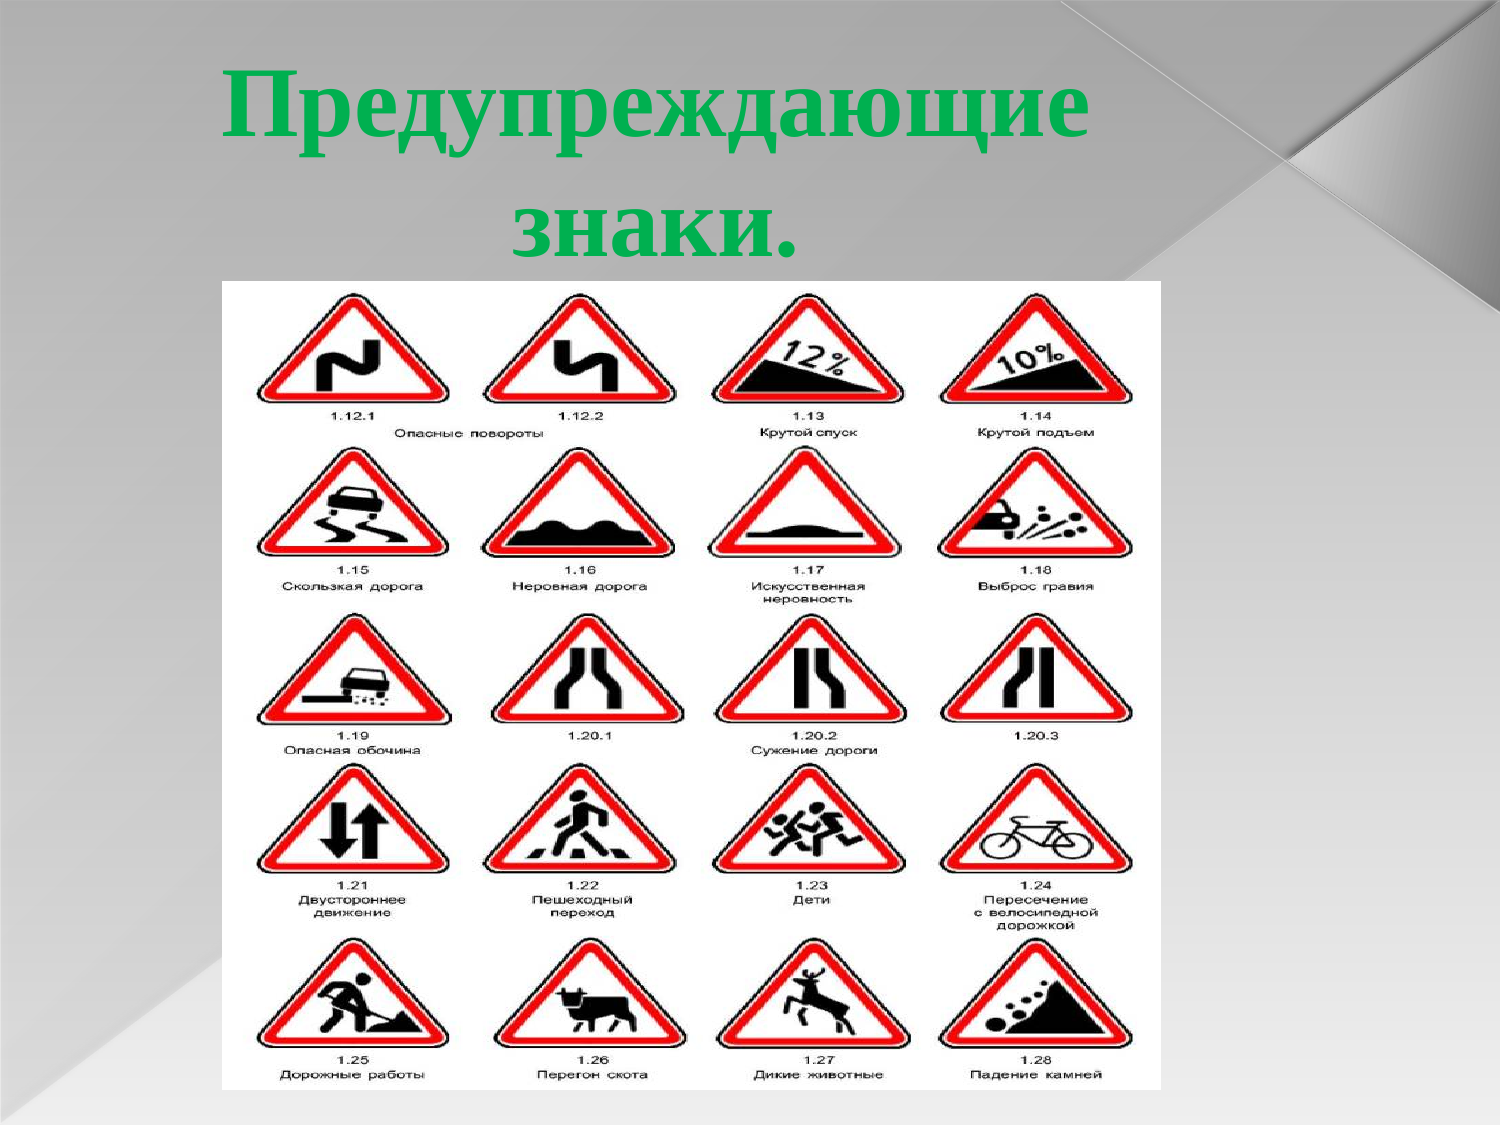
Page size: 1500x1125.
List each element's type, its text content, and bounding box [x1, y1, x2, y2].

title Предупреждающие знаки. [62, 44, 1250, 268]
picture [222, 280, 1161, 1090]
